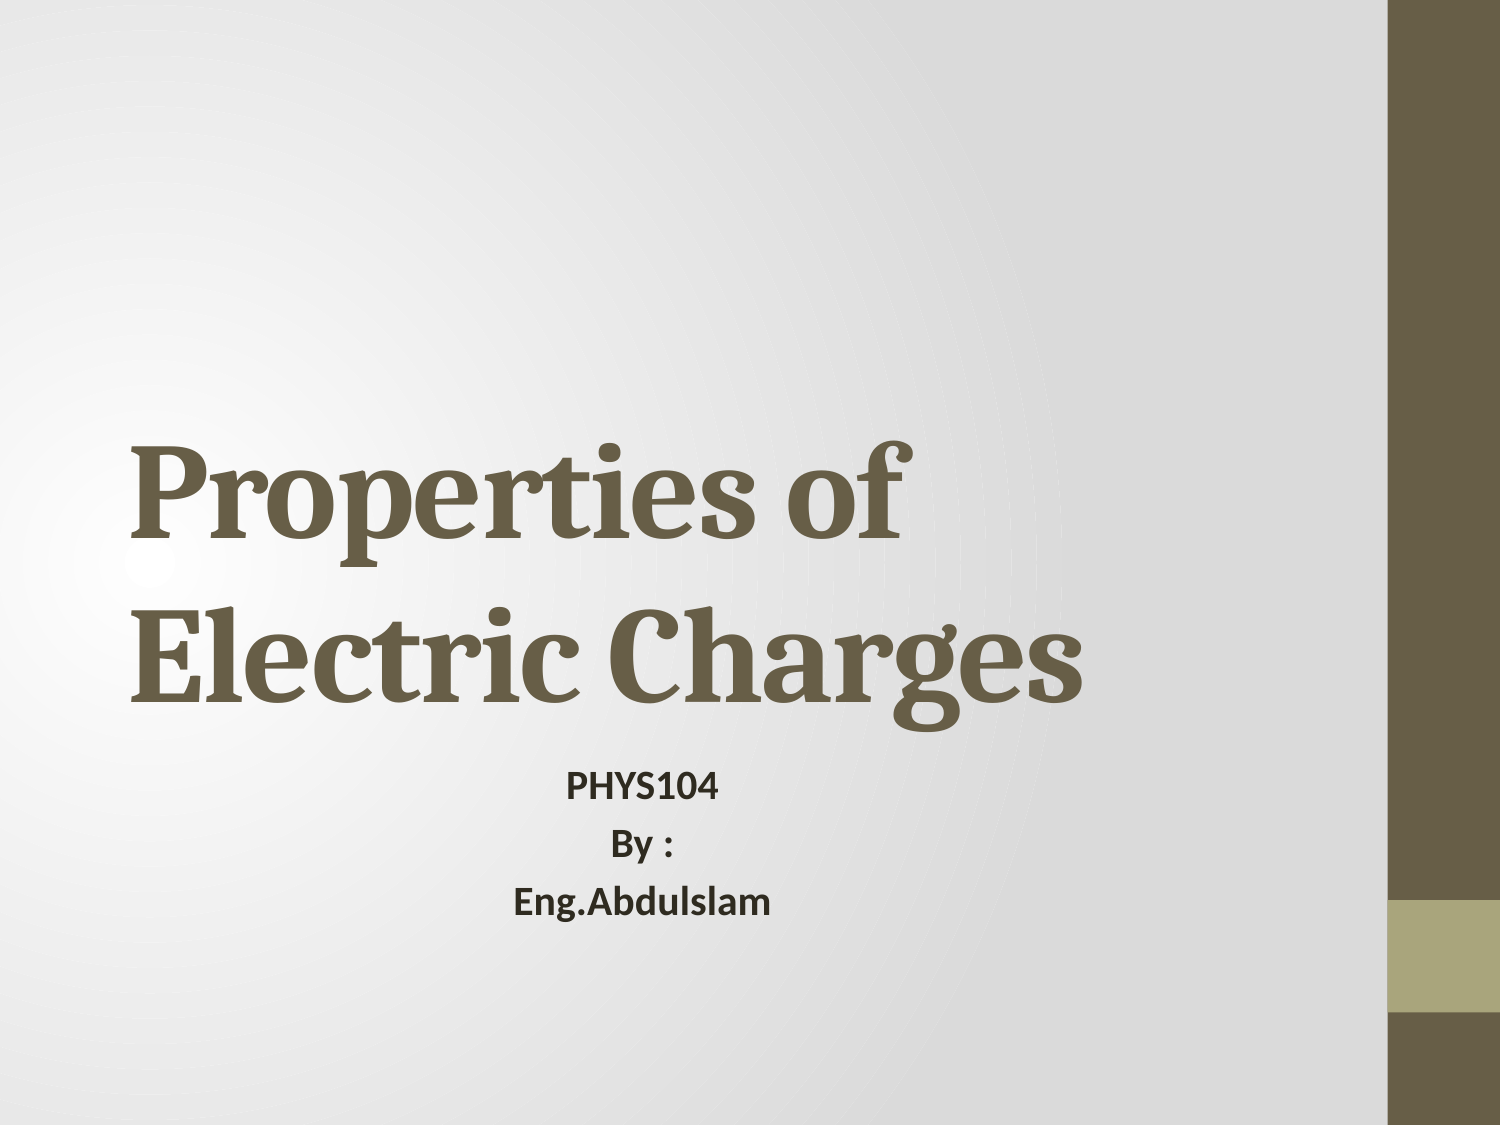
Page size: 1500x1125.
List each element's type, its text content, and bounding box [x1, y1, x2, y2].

subtitle PHYS104 By : Eng.Abdulslam [112, 750, 1173, 925]
title Properties of Electric Charges [112, 312, 1350, 738]
